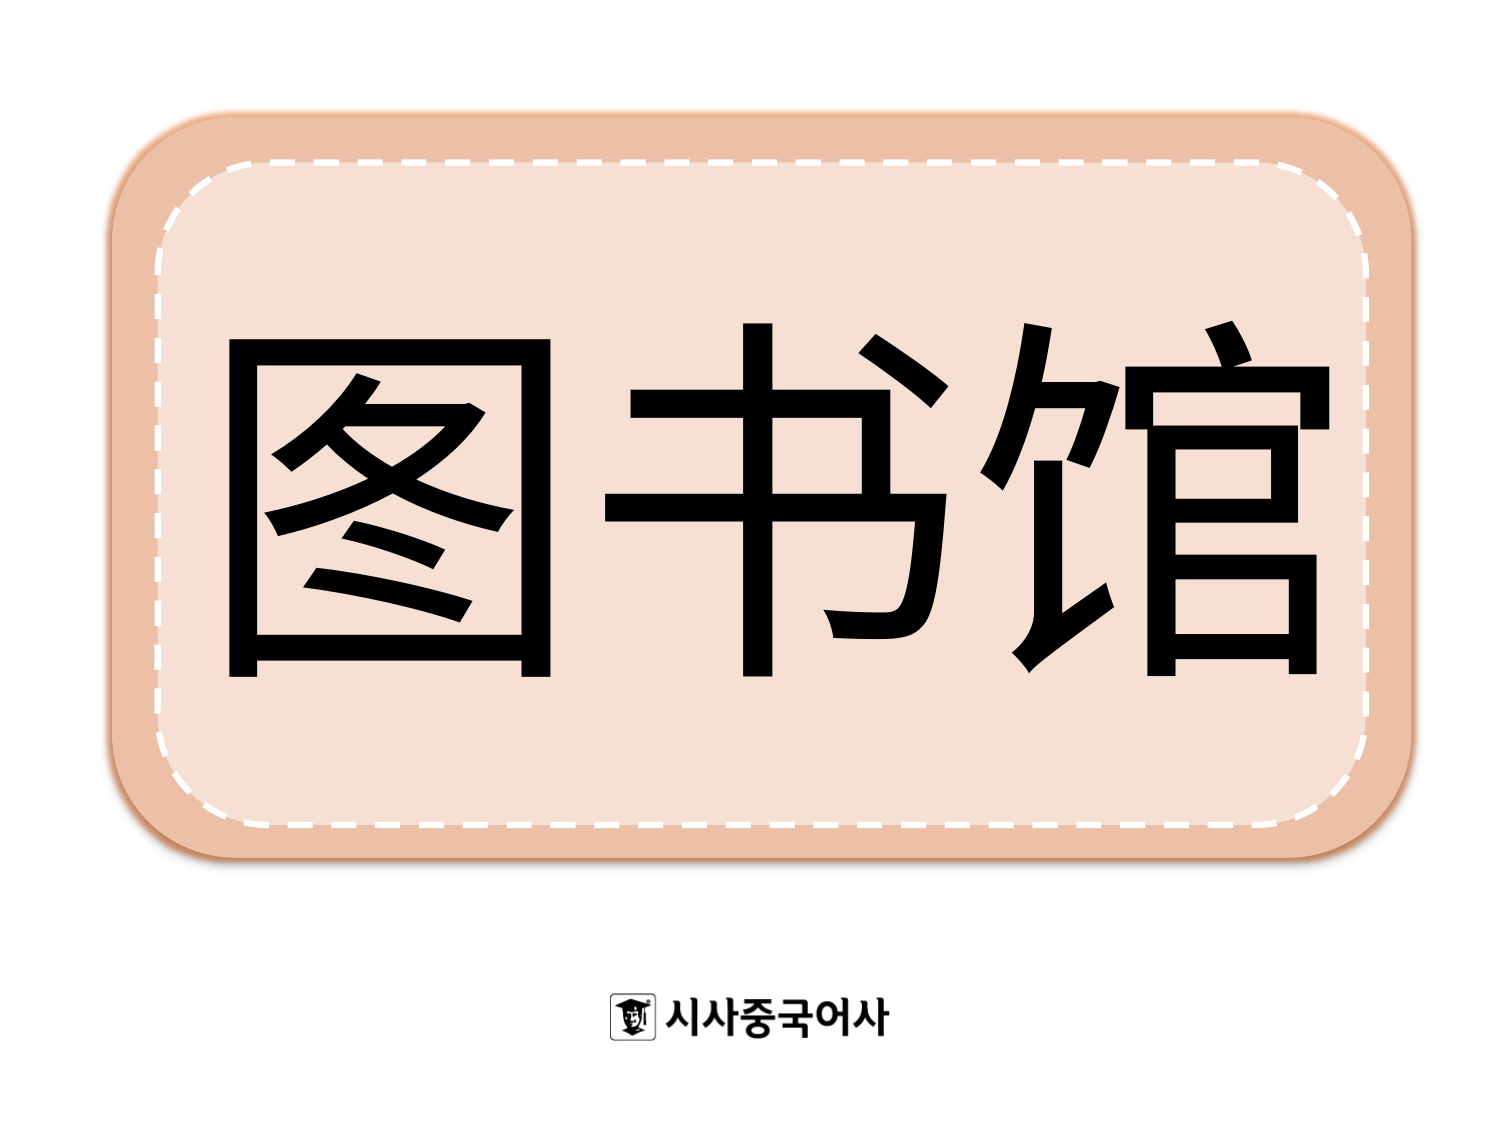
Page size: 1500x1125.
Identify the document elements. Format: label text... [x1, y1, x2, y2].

text_box 图书馆 [171, 160, 1380, 824]
picture [602, 987, 898, 1047]
